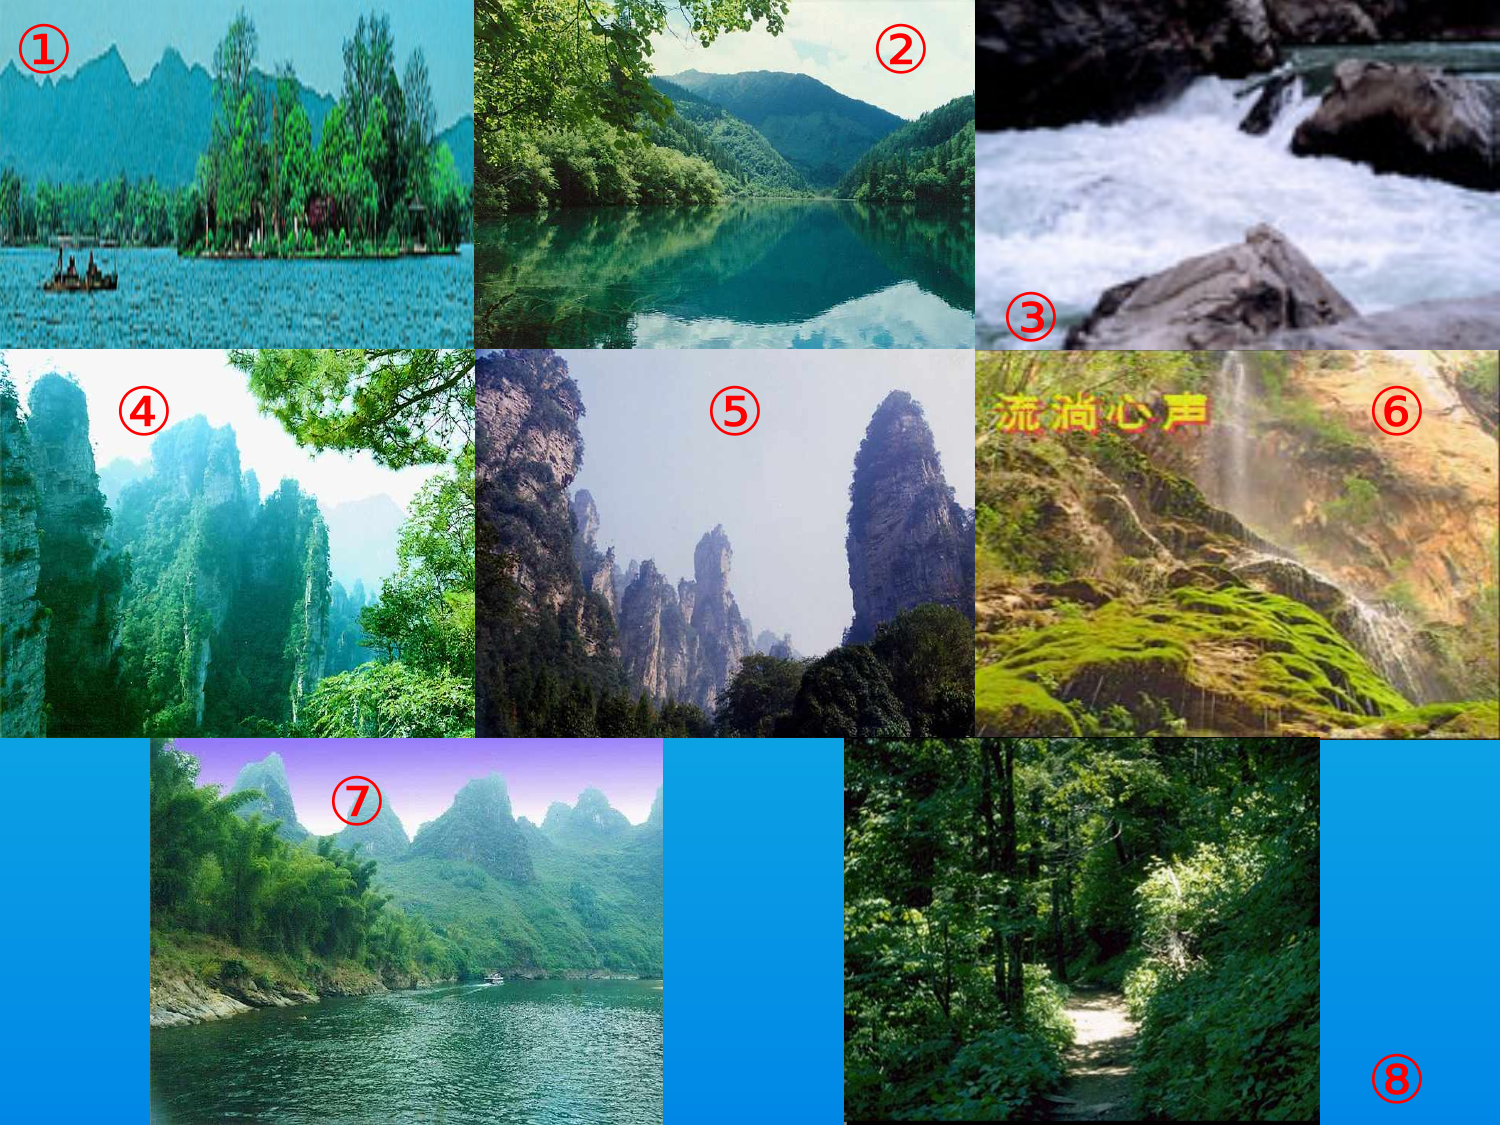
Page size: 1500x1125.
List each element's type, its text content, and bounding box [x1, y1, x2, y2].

picture [0, 0, 1500, 1125]
text_box ⑧ [1352, 1029, 1447, 1125]
